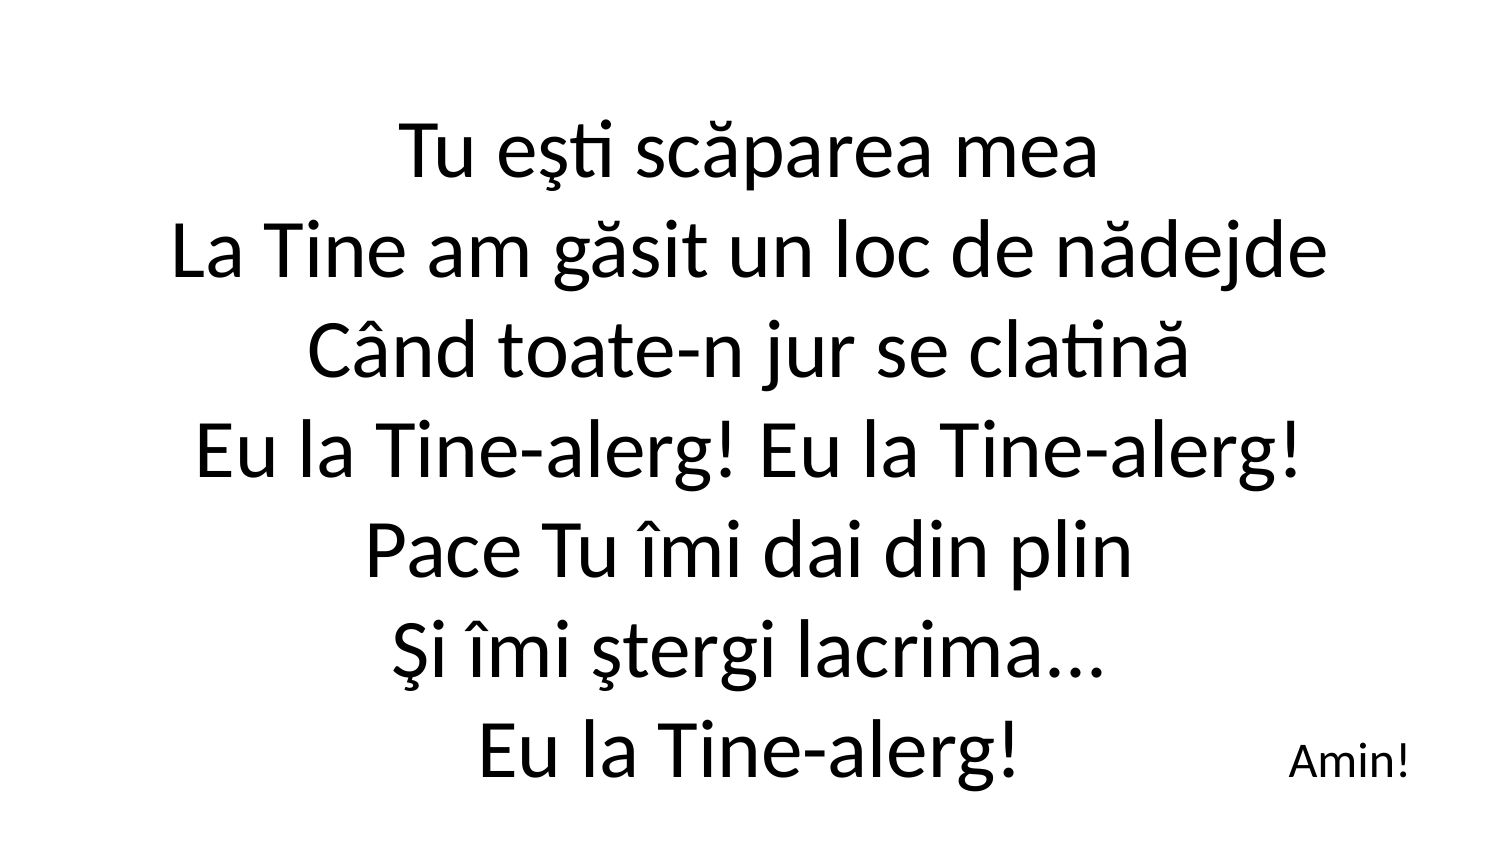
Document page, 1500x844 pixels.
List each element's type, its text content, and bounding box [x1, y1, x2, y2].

text_box Tu eşti scăparea mea La Tine am găsit un loc de nădejde Când toate-n jur se clatină Eu la Tine-alerg! Eu la Tine-alerg! Pace Tu îmi dai din plin Şi îmi ştergi lacrima... Eu la Tine-alerg! [155, 42, 1345, 802]
text_box Amin! [1273, 674, 1427, 795]
